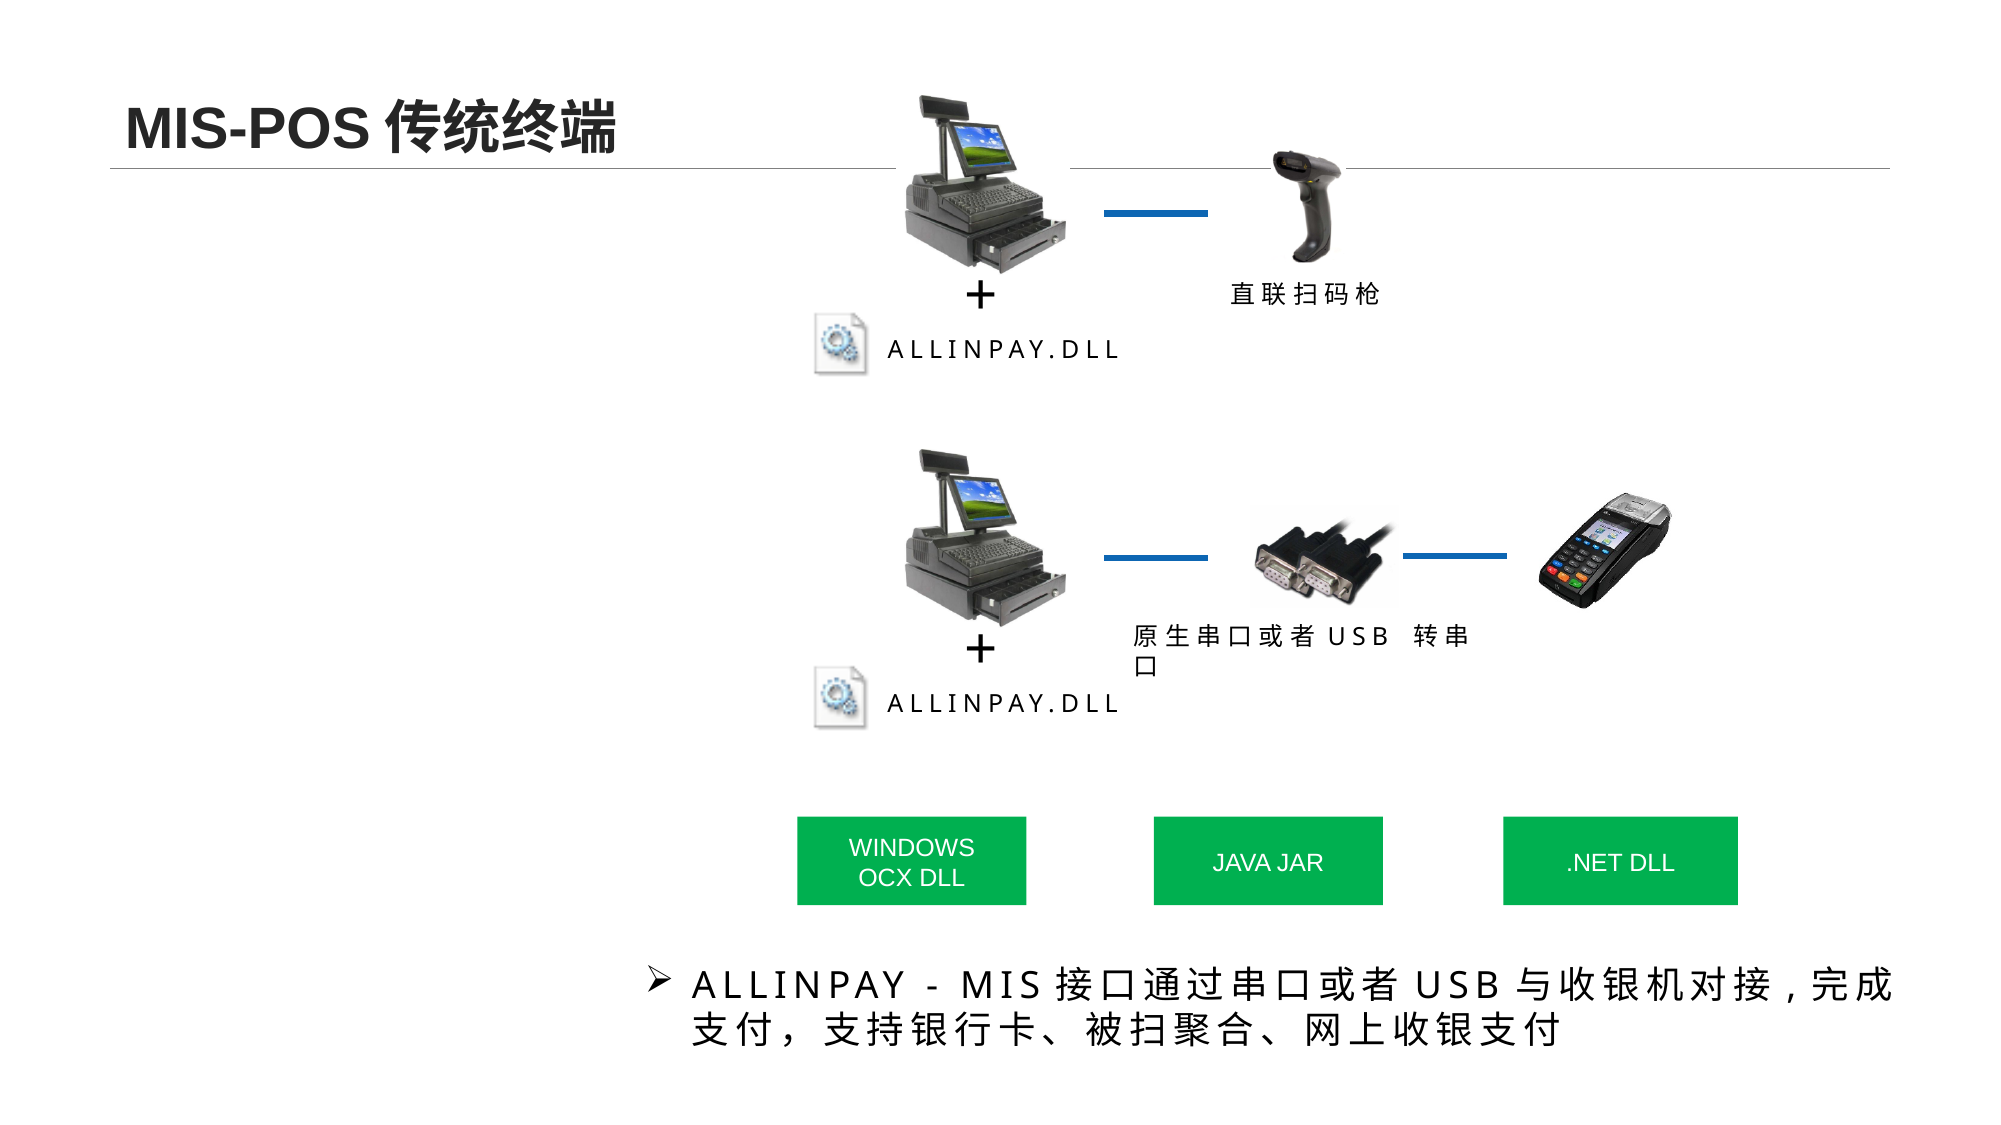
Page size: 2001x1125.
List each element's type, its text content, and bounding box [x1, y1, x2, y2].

text_box 直联扫码枪 [1215, 271, 1438, 317]
text_box JAVA JAR [1153, 816, 1384, 906]
text_box ALLINPAY.DLL [889, 679, 1144, 725]
text_box ALLINPAY.DLL [890, 326, 1144, 371]
text_box + [949, 630, 1009, 689]
picture [1271, 148, 1346, 266]
text_box .NET DLL [1502, 816, 1739, 906]
text_box 原生串口或者USB 转串口 [1119, 612, 1513, 688]
text_box MIS-POS传统终端 [109, 0, 1890, 169]
picture [896, 89, 1070, 277]
text_box ALLINPAY - MIS接口通过串口或者USB与收银机对接,完成支付，支持银行卡、被扫聚合、网上收银支付 [630, 953, 1955, 1058]
picture [790, 651, 889, 735]
picture [1517, 459, 1694, 637]
text_box WINDOWS OCX DLL [796, 816, 1027, 906]
text_box + [949, 277, 1009, 335]
picture [895, 443, 1070, 630]
picture [1250, 505, 1403, 608]
picture [790, 298, 890, 381]
